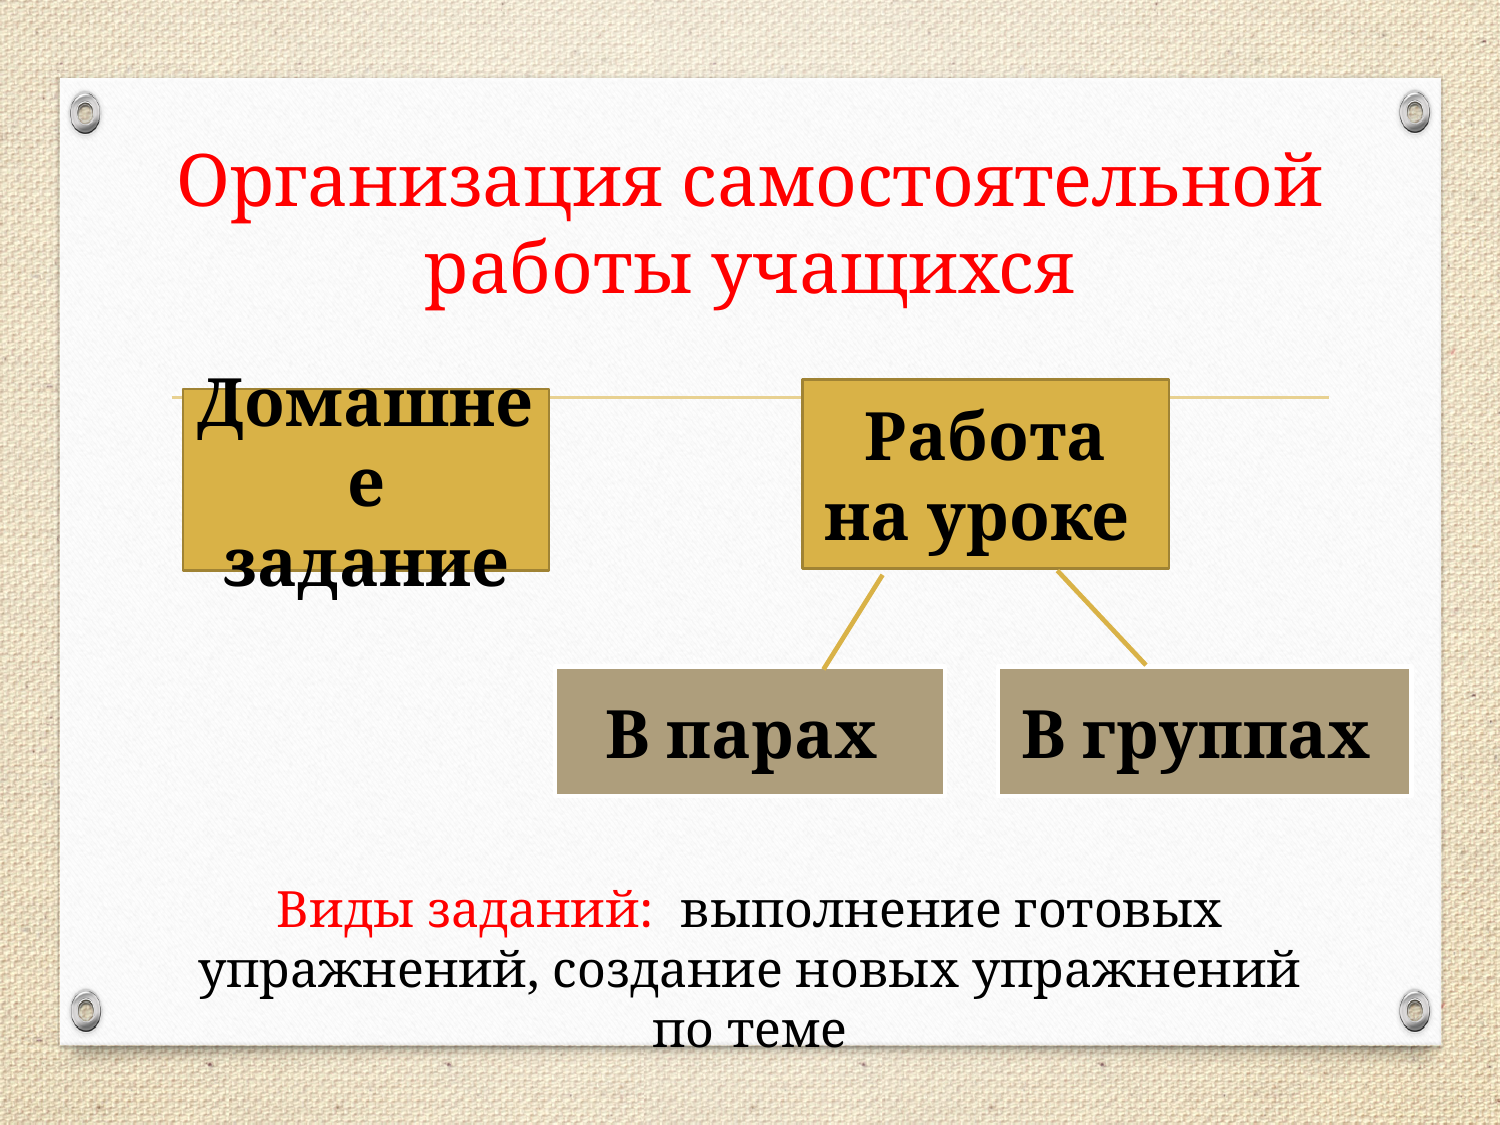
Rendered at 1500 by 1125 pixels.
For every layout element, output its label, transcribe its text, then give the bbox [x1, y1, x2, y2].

text_box Домашнее задание [182, 388, 550, 572]
text_box В парах [553, 664, 947, 798]
text_box Виды заданий: выполнение готовых упражнений, создание новых упражнений по теме [147, 869, 1353, 1110]
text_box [823, 574, 883, 670]
text_box Работа на уроке [801, 378, 1170, 570]
text_box В группах [996, 664, 1414, 798]
picture [0, 0, 1500, 1125]
title Организация самостоятельной работы учащихся [159, 113, 1341, 328]
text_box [1057, 570, 1147, 666]
